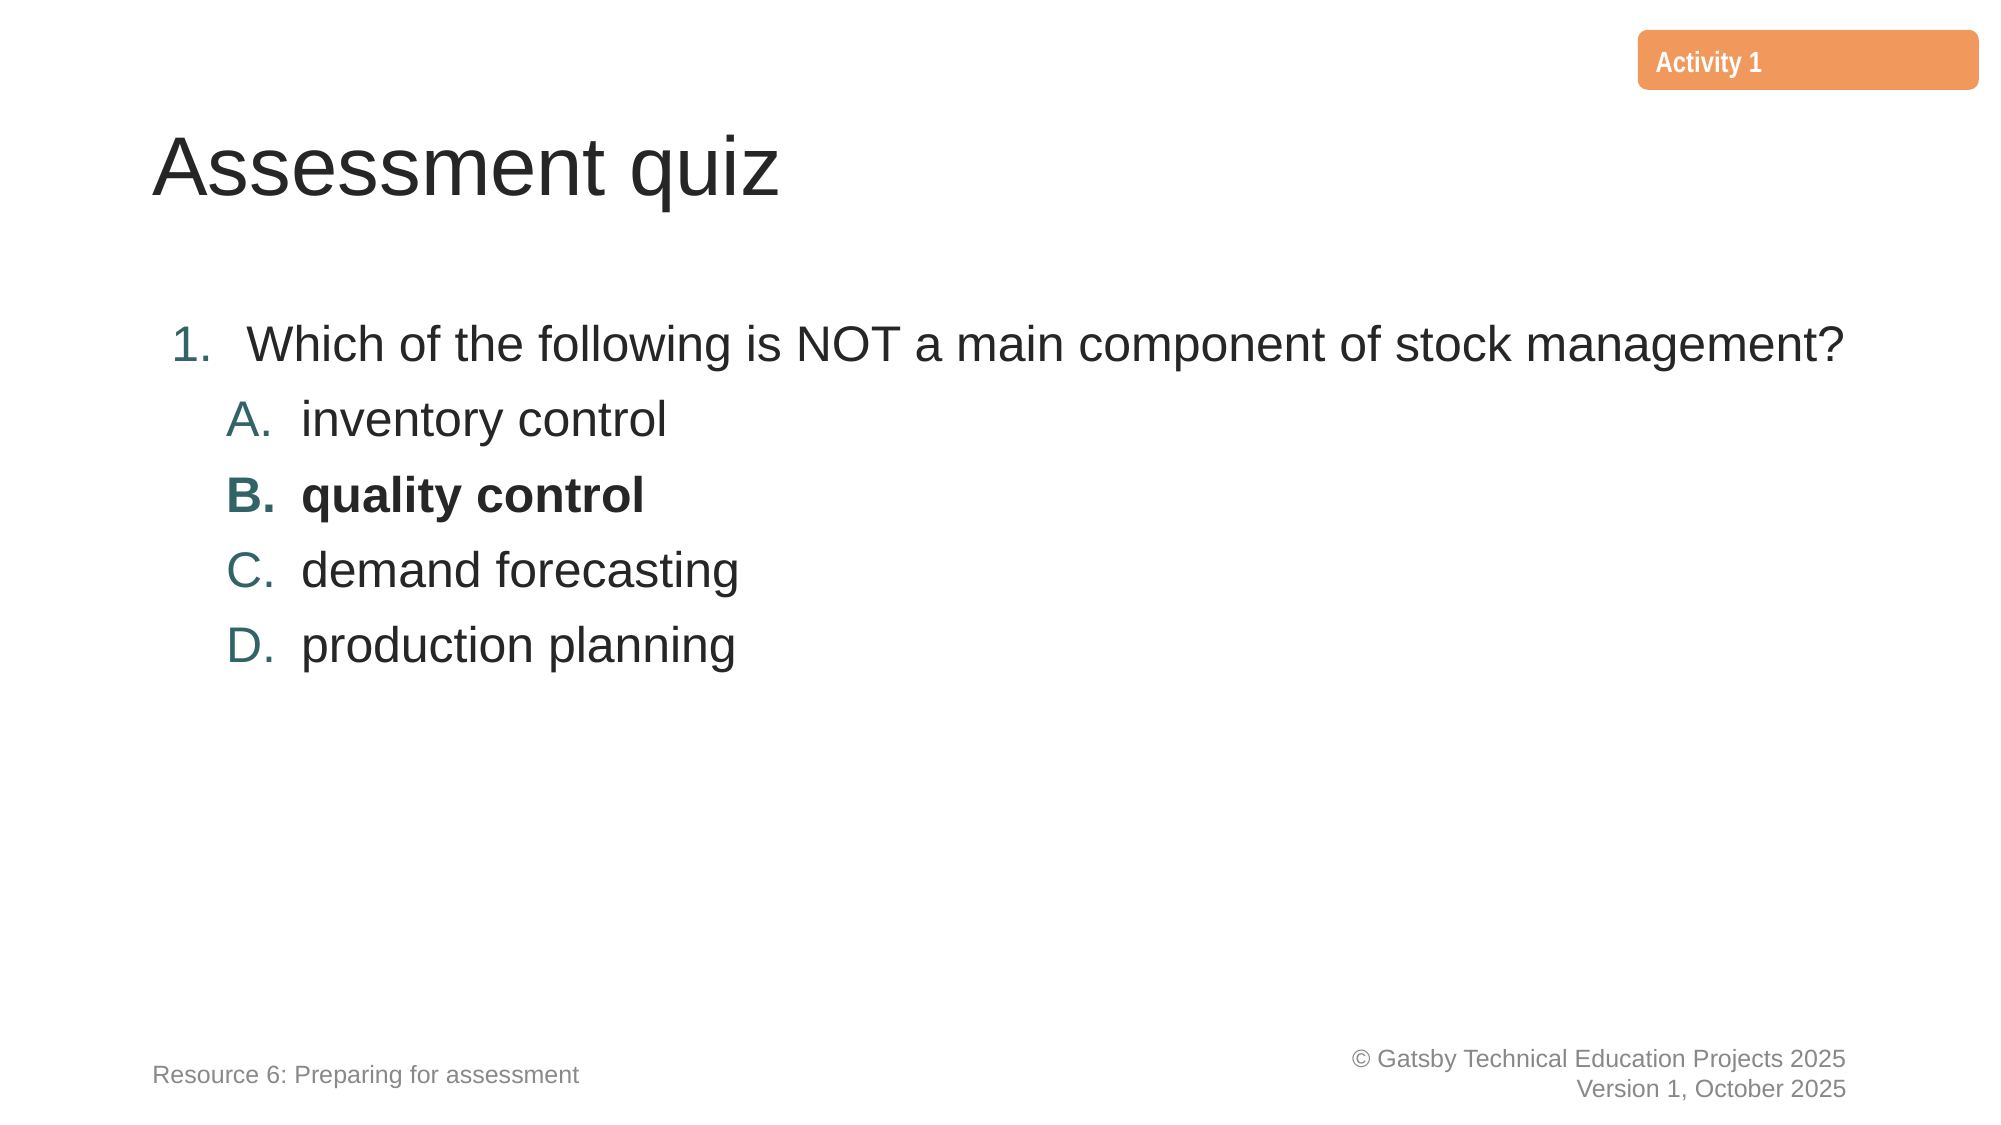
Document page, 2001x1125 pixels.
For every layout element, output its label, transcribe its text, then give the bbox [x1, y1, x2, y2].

list Which of the following is NOT a main component of stock management? inventory control quality control demand forecasting production planning [137, 299, 1881, 1014]
title Assessment quiz [137, 59, 1863, 278]
text_box Activity 1 [1637, 29, 1979, 90]
list Resource 6: Preparing for assessment [137, 1042, 829, 1103]
